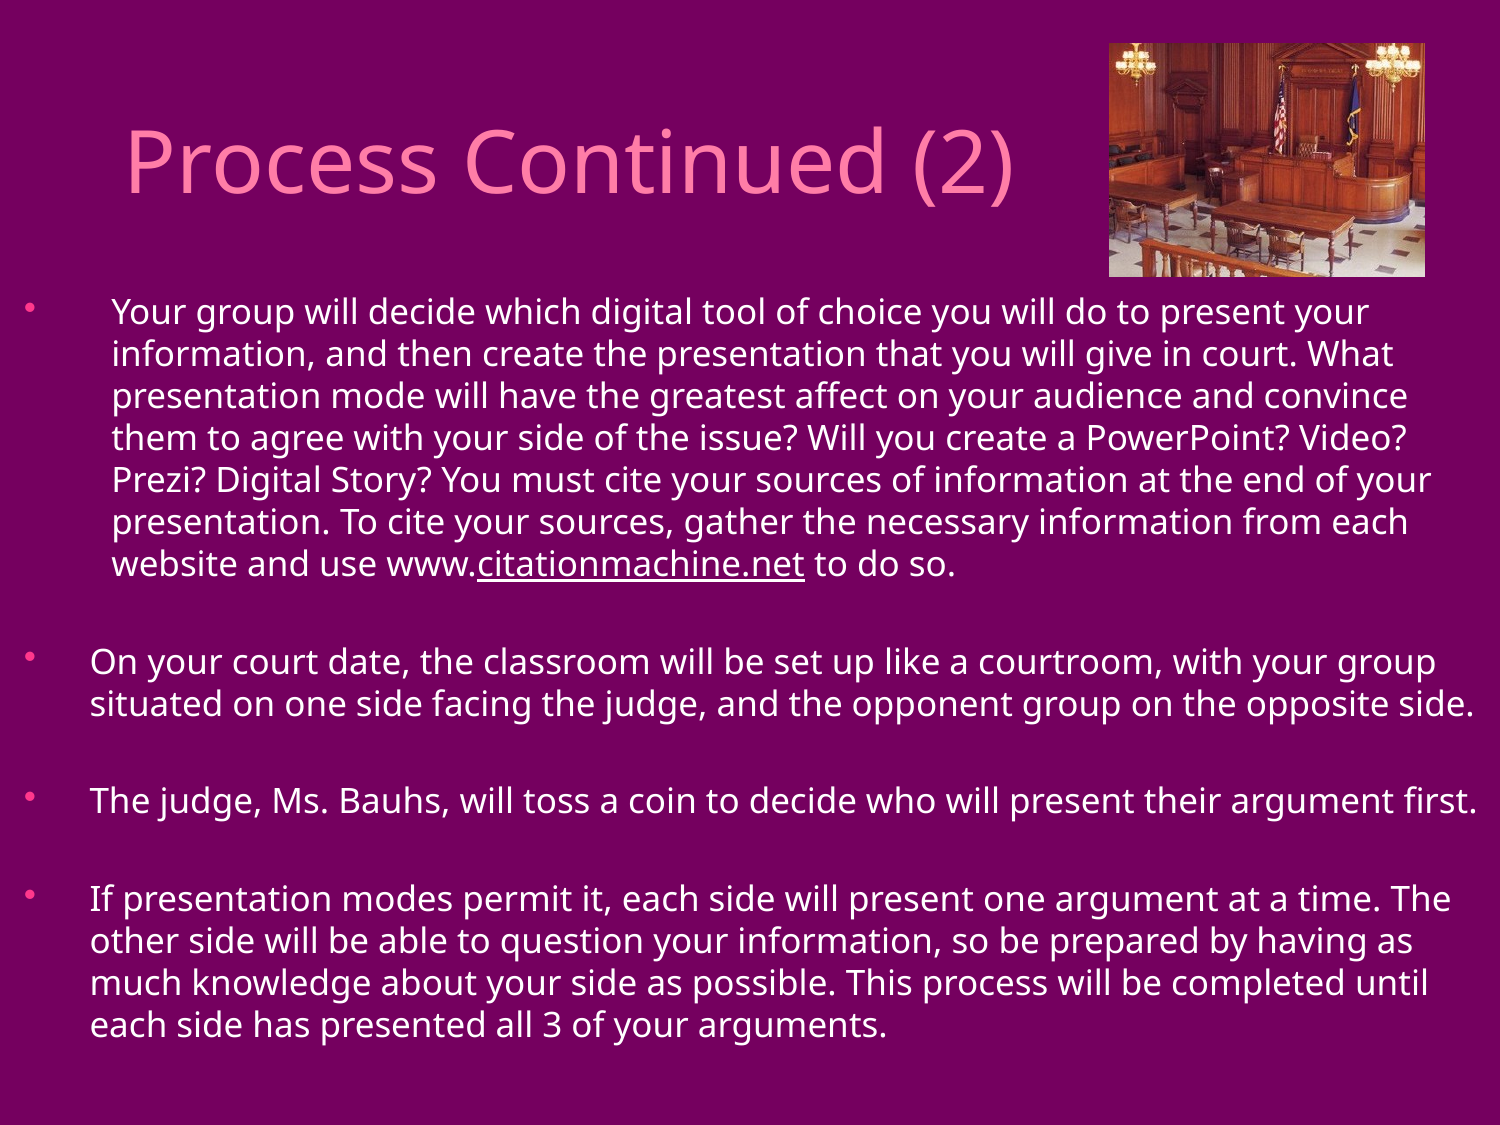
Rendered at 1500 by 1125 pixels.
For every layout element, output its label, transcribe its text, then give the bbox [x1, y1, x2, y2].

title Process Continued (2) [29, 43, 1100, 233]
list Your group will decide which digital tool of choice you will do to present your information, and then create the presentation that you will give in court. What presentation mode will have the greatest affect on your audience and convince them to agree with your side of the issue? Will you create a PowerPoint? Video? Prezi? Digital Story? You must cite your sources of information at the end of your presentation. To cite your sources, gather the necessary information from each website and use www.citationmachine.net to do so. On your court date, the classroom will be set up like a courtroom, with your group situated on one side facing the judge, and the opponent group on the opposite side. The judge, Ms. Bauhs, will toss a coin to decide who will present their argument first. If presentation modes permit it, each side will present one argument at a time. The other side will be able to question your information, so be prepared by having as much knowledge about your side as possible. This process will be completed until each side has presented all 3 of your arguments. [0, 233, 1500, 1125]
picture [1109, 43, 1426, 277]
